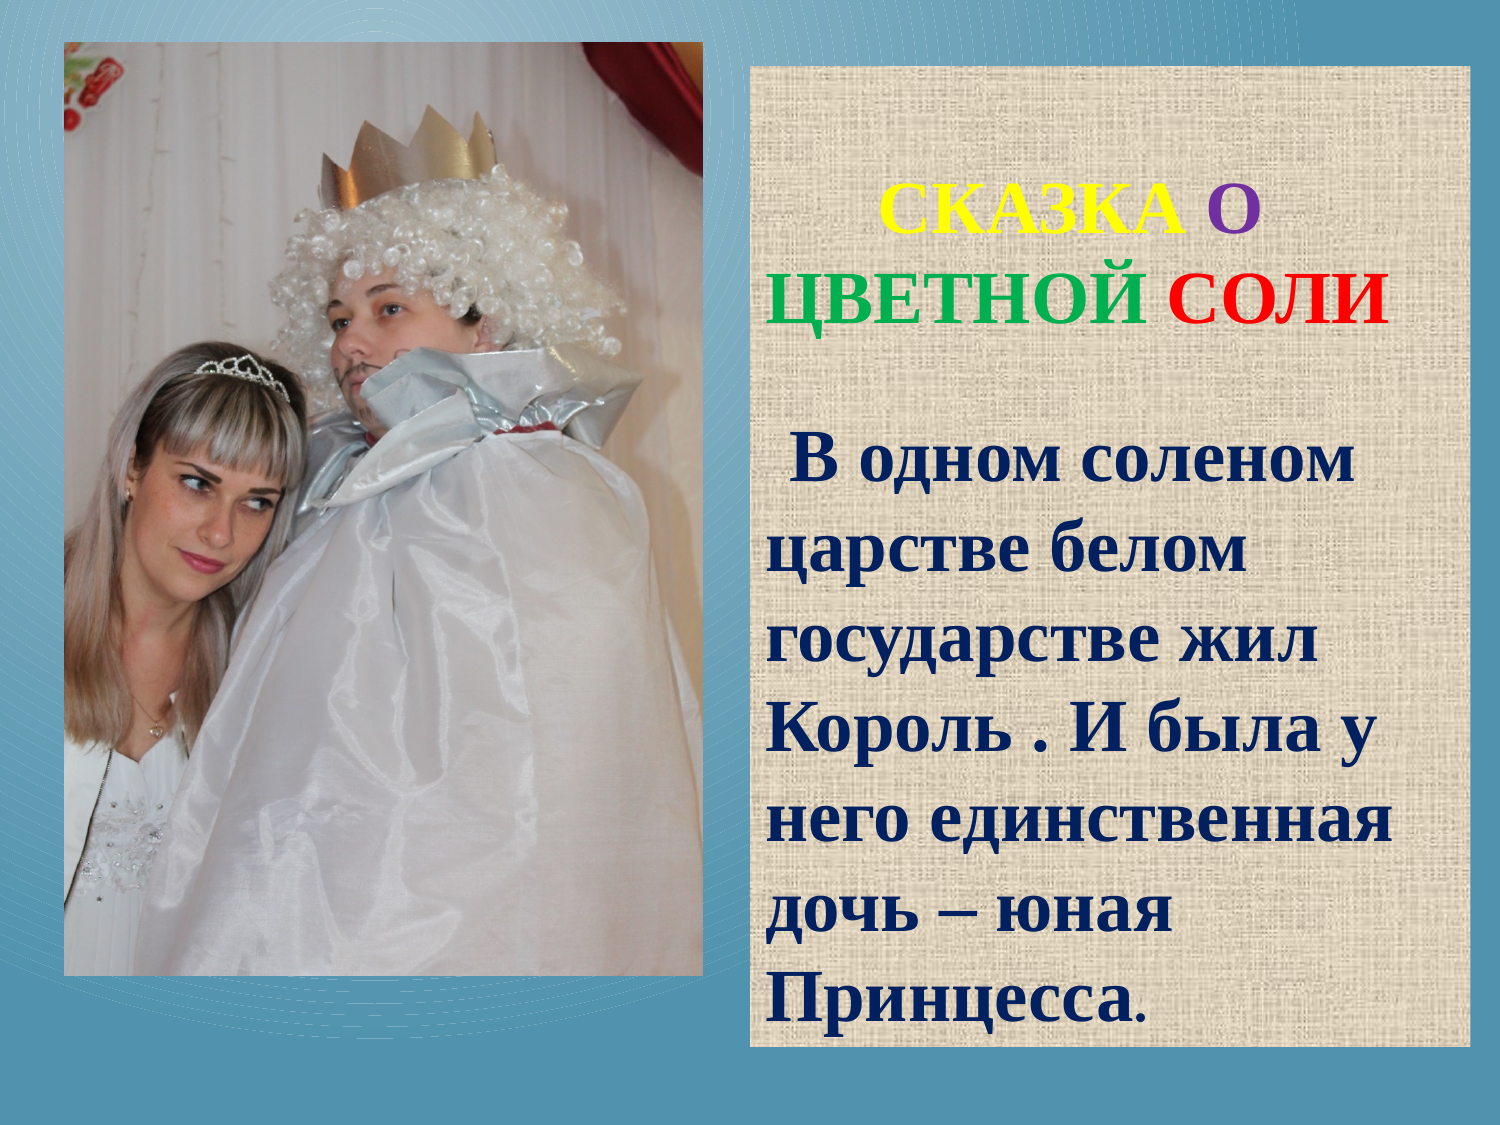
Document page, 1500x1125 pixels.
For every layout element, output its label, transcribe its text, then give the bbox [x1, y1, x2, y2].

list СКАЗКА О ЦВЕТНОЙ СОЛИ В одном соленом царстве белом государстве жил Король . И была у него единственная дочь – юная Принцесса. [750, 66, 1471, 1047]
picture [64, 42, 703, 977]
